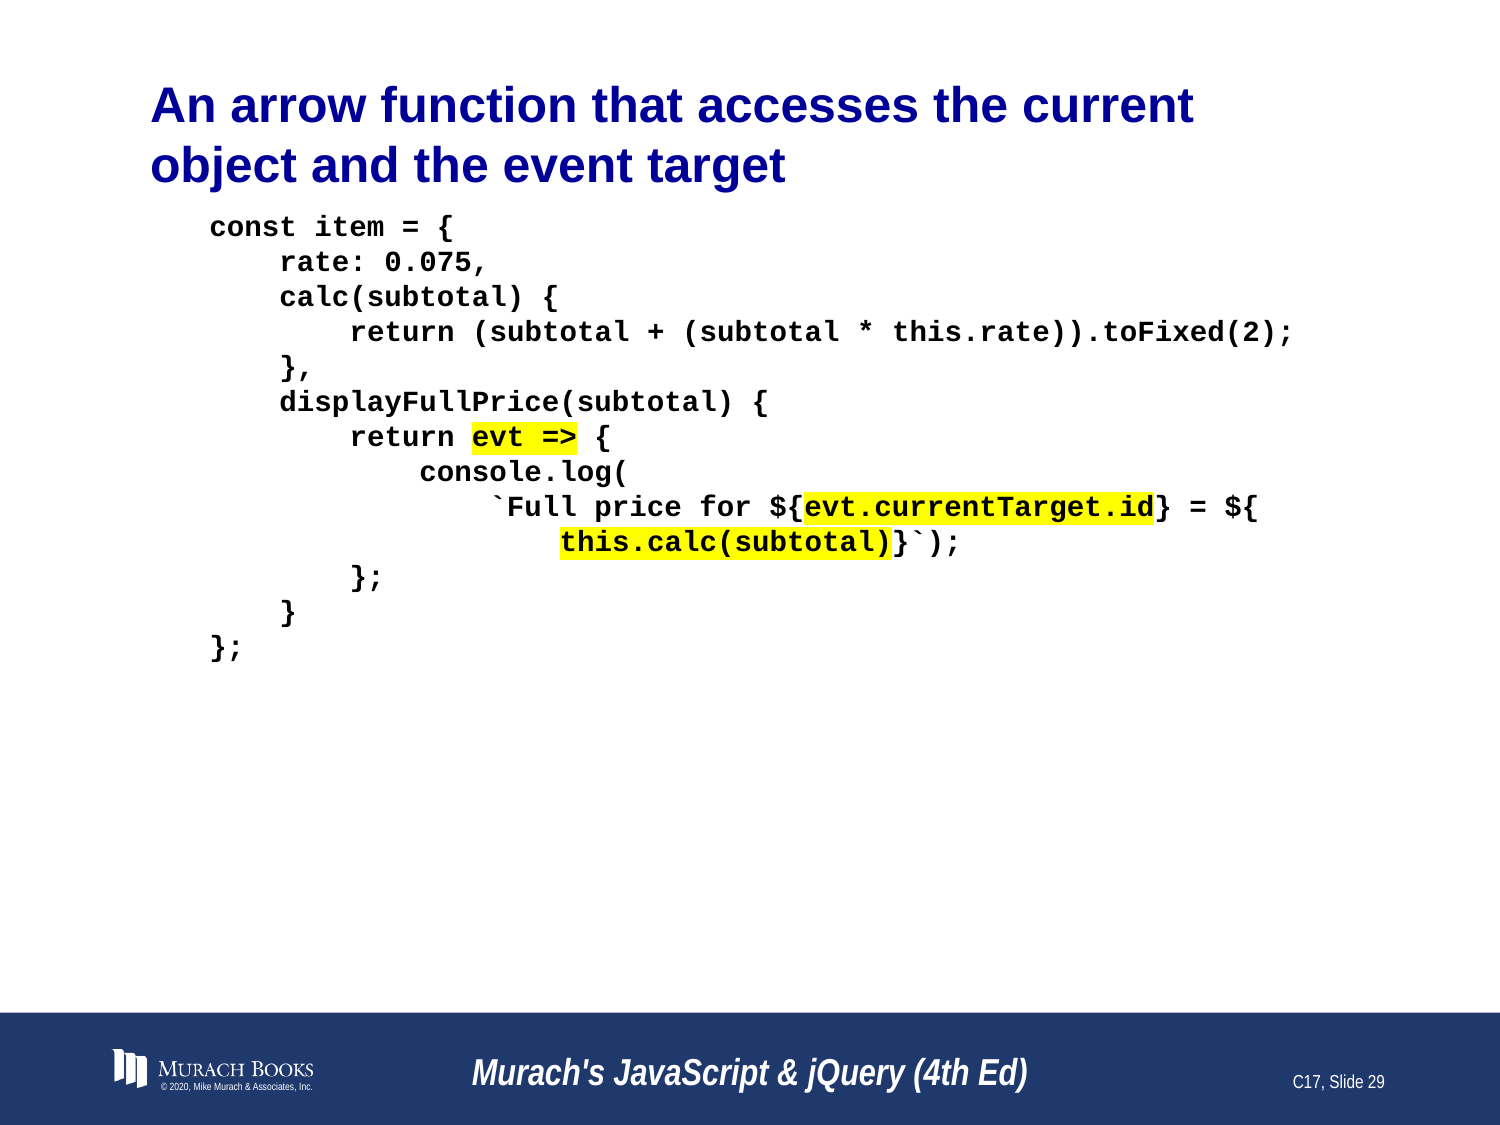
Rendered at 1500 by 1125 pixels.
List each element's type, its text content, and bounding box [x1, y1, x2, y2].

slide_number C17, Slide 29 [1087, 1025, 1400, 1100]
slide_number Murach's JavaScript & jQuery (4th Ed) [463, 1025, 1050, 1100]
footer © 2020, Mike Murach & Associates, Inc. [12, 1025, 463, 1100]
list const item = { rate: 0.075, calc(subtotal) { return (subtotal + (subtotal * this.rate)).toFixed(2); }, displayFullPrice(subtotal) { return evt => { console.log( `Full price for ${evt.currentTarget.id} = ${ this.calc(subtotal)}`); }; } }; [137, 200, 1350, 1000]
title An arrow function that accesses the current object and the event target [150, 72, 1350, 194]
